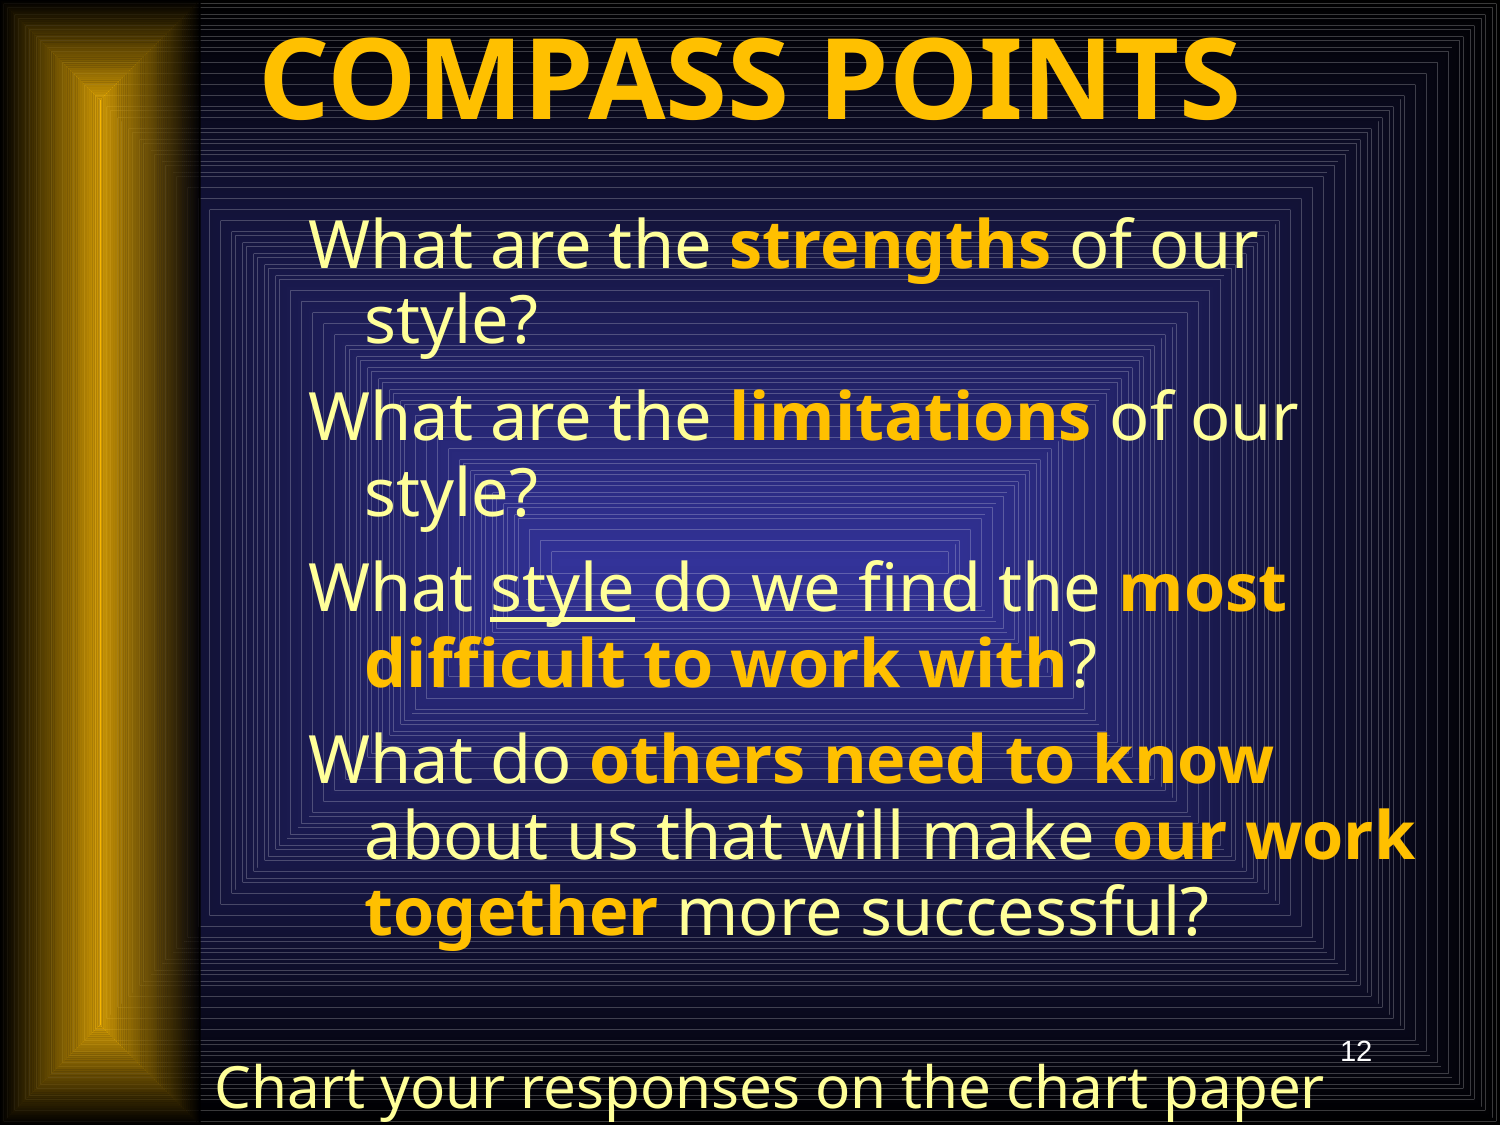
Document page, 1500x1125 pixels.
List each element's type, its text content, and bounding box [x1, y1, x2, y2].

text_box What are the strengths of our style? What are the limitations of our style? What style do we find the most difficult to work with? What do others need to know about us that will make our work together more successful? Chart your responses on the chart paper Be prepared to report back to the full group [199, 200, 1463, 1125]
text_box COMPASS POINTS [0, 0, 1500, 150]
